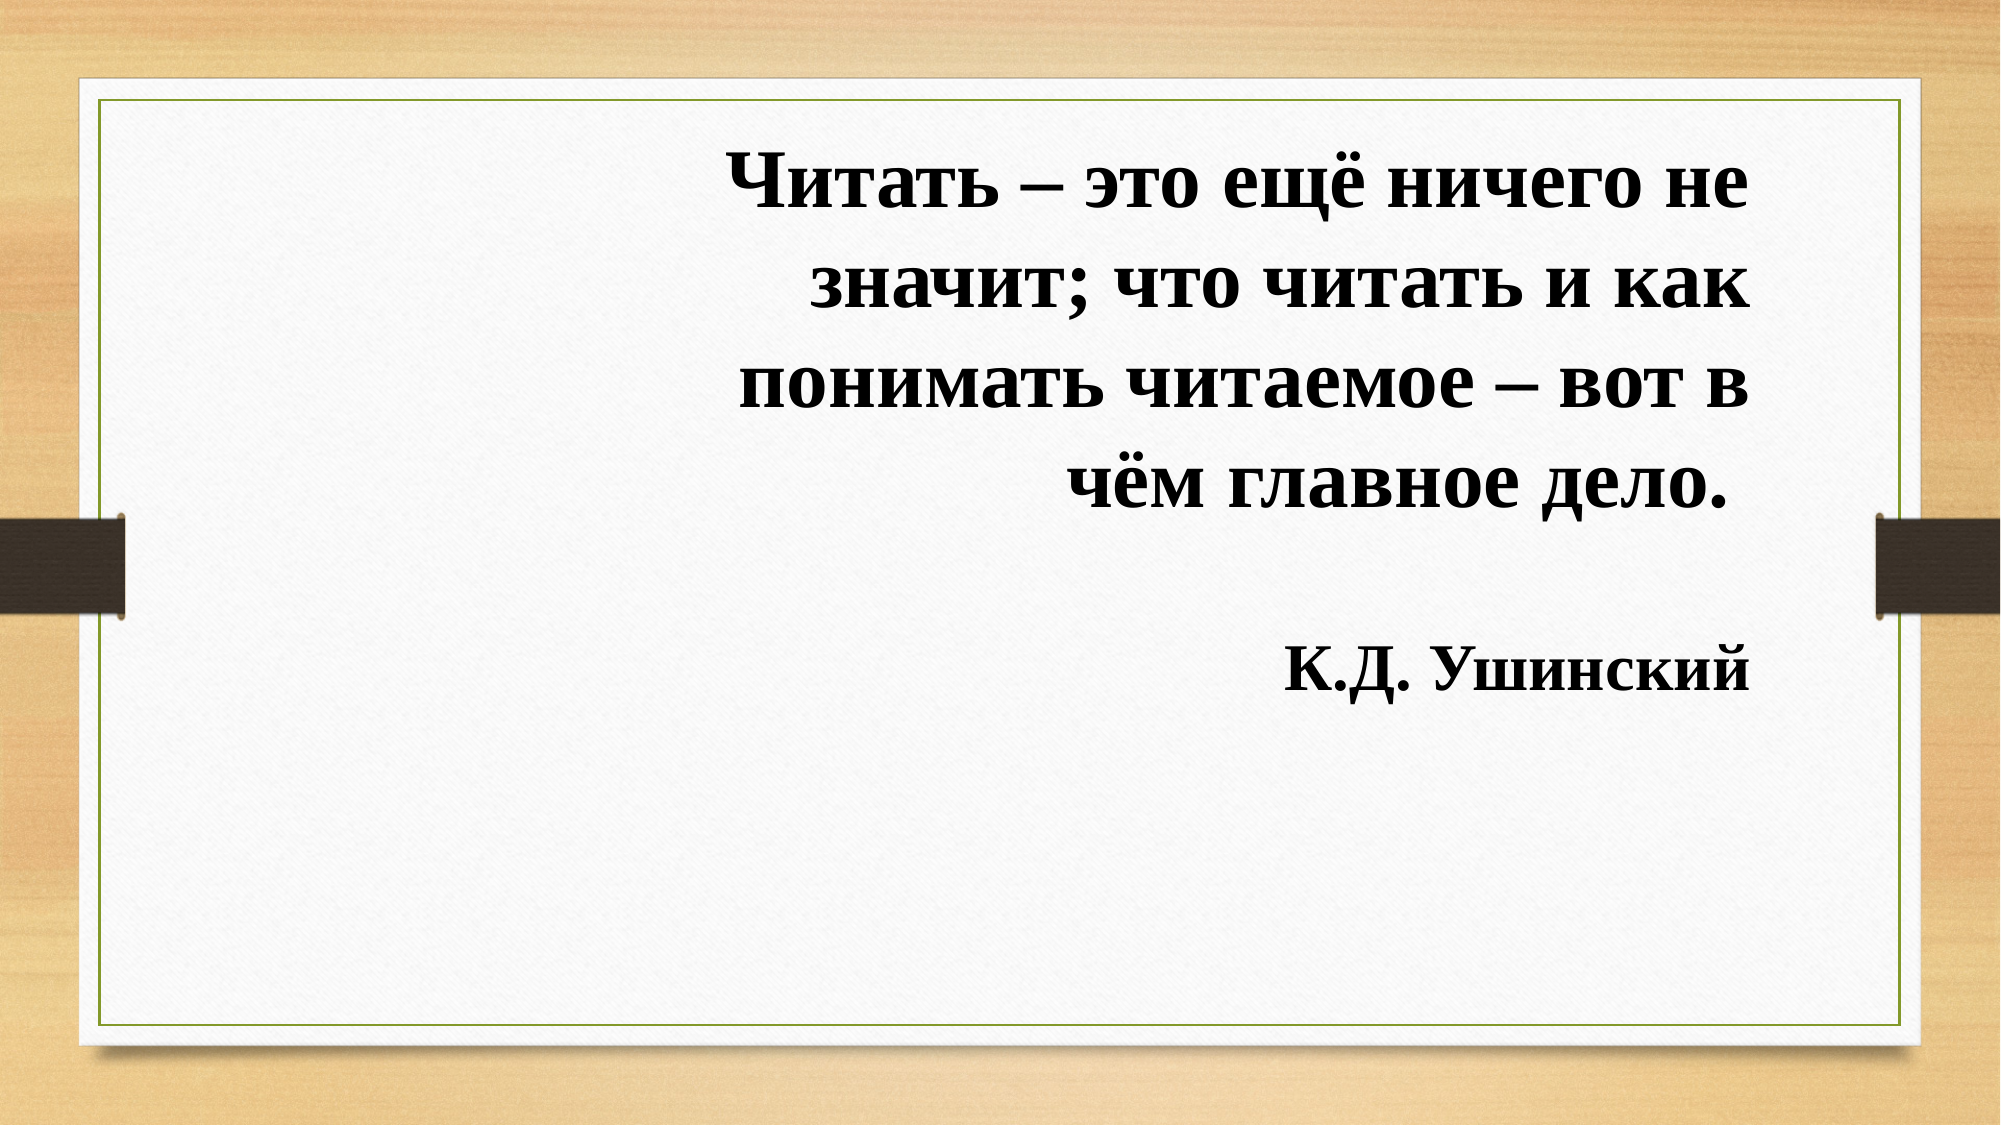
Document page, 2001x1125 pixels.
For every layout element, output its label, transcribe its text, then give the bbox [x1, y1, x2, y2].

text_box Читать – это ещё ничего не значит; что читать и как понимать читаемое – вот в чём главное дело. К.Д. Ушинский [587, 116, 1766, 712]
picture [0, 0, 2001, 1125]
